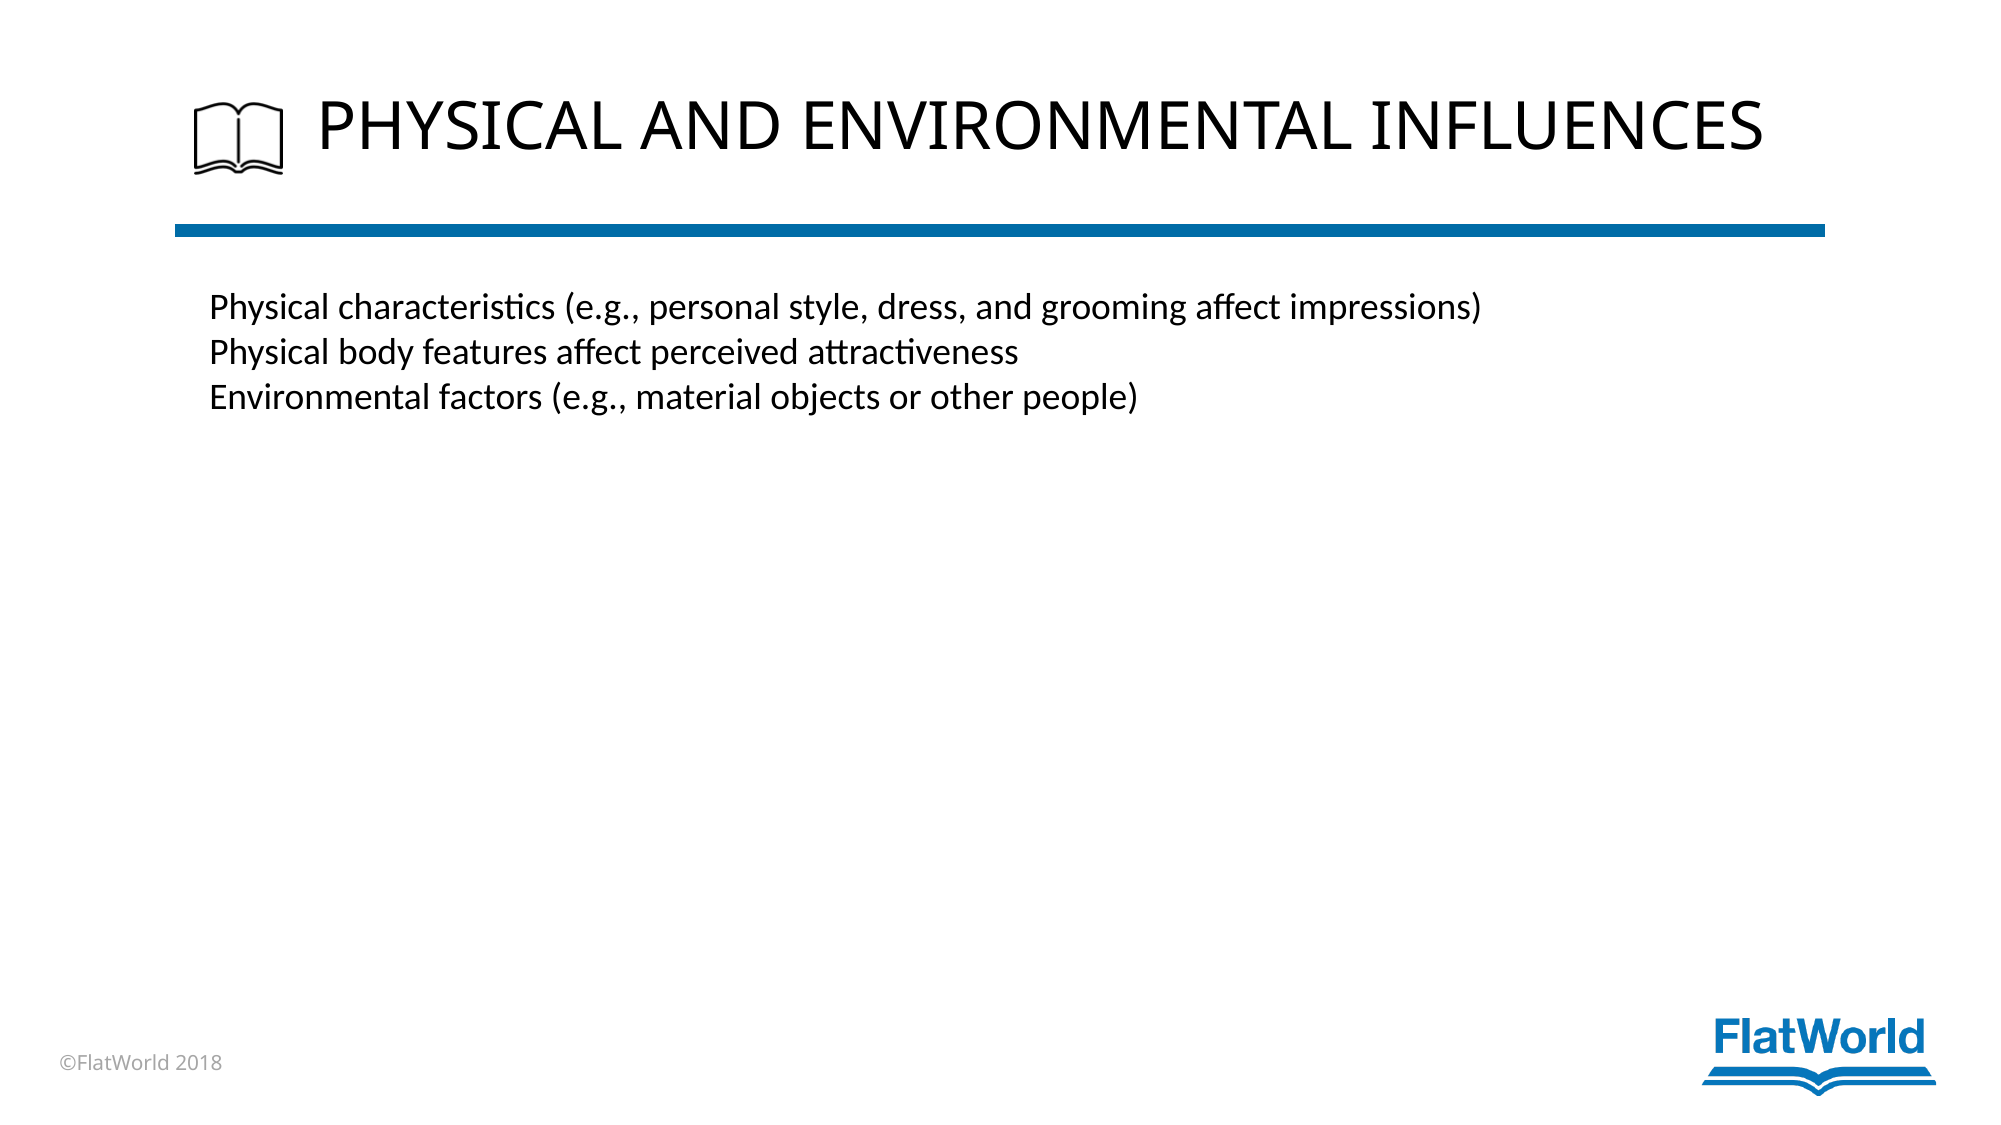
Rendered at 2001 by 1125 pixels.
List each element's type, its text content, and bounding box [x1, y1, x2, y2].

picture [194, 94, 283, 183]
subtitle Physical characteristics (e.g., personal style, dress, and grooming affect impressions) Physical body features affect perceived attractiveness Environmental factors (e.g., material objects or other people) [194, 274, 1695, 546]
title PHYSICAL AND ENVIRONMENTAL INFLUENCES [301, 75, 1825, 190]
